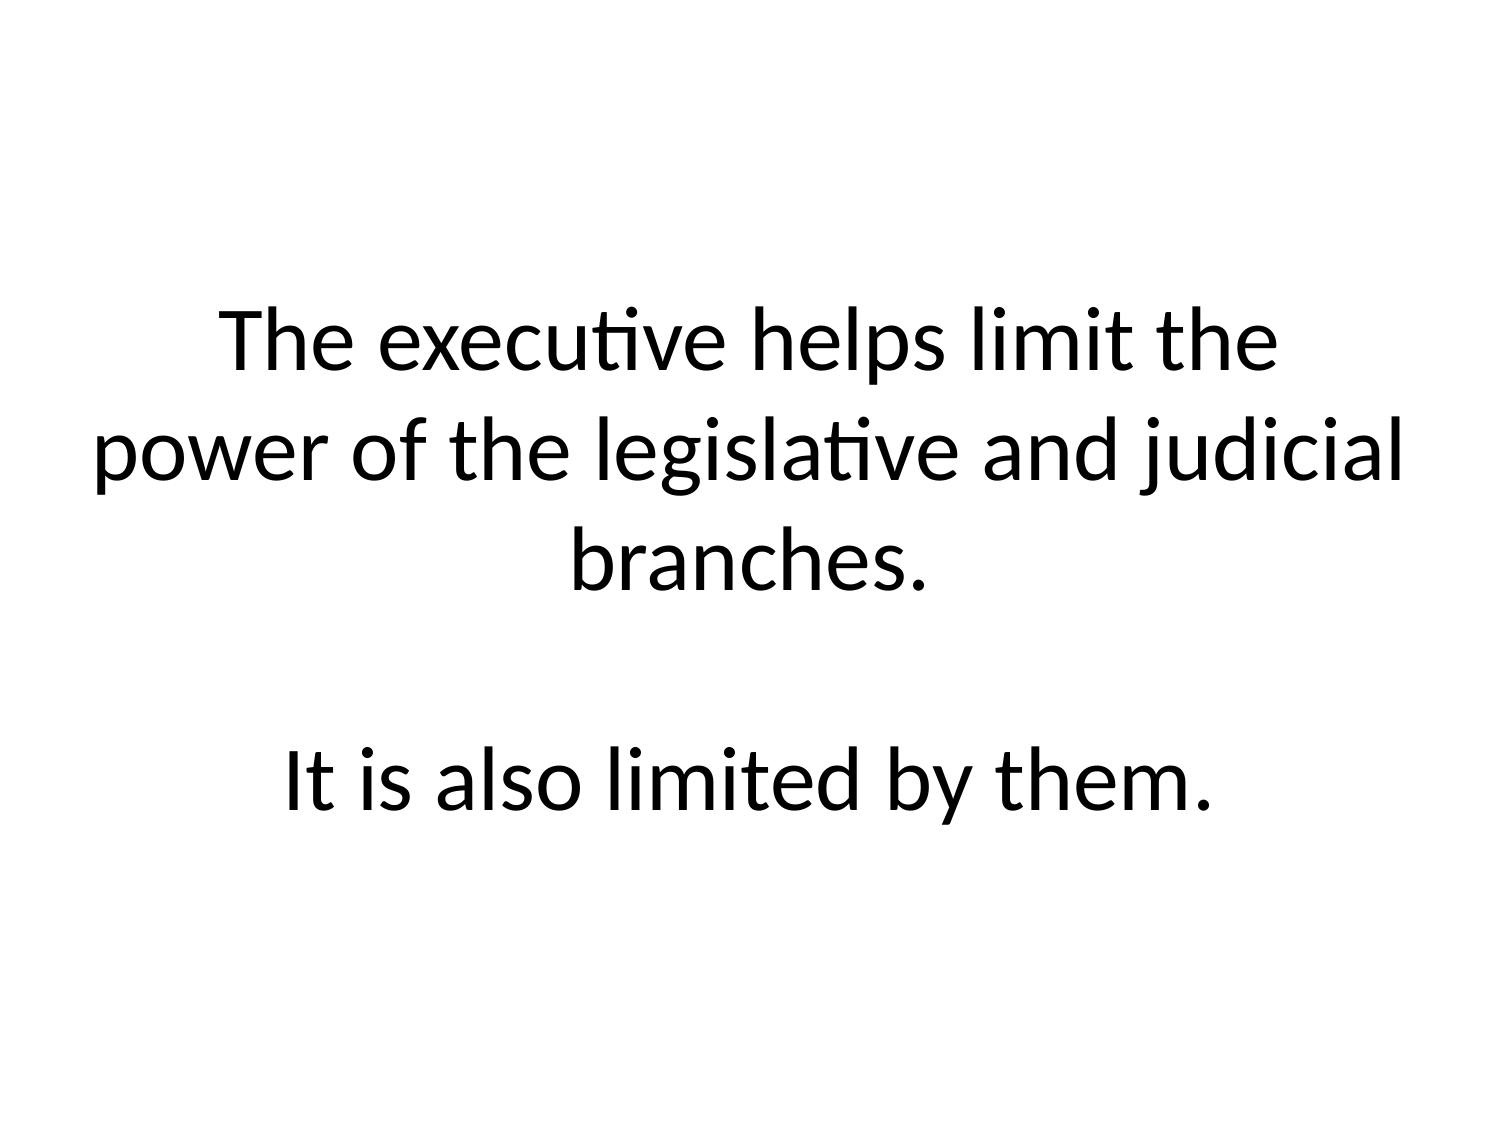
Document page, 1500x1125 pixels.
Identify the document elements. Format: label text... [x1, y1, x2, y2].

title The executive helps limit the power of the legislative and judicial branches. It is also limited by them. [74, 44, 1426, 1063]
